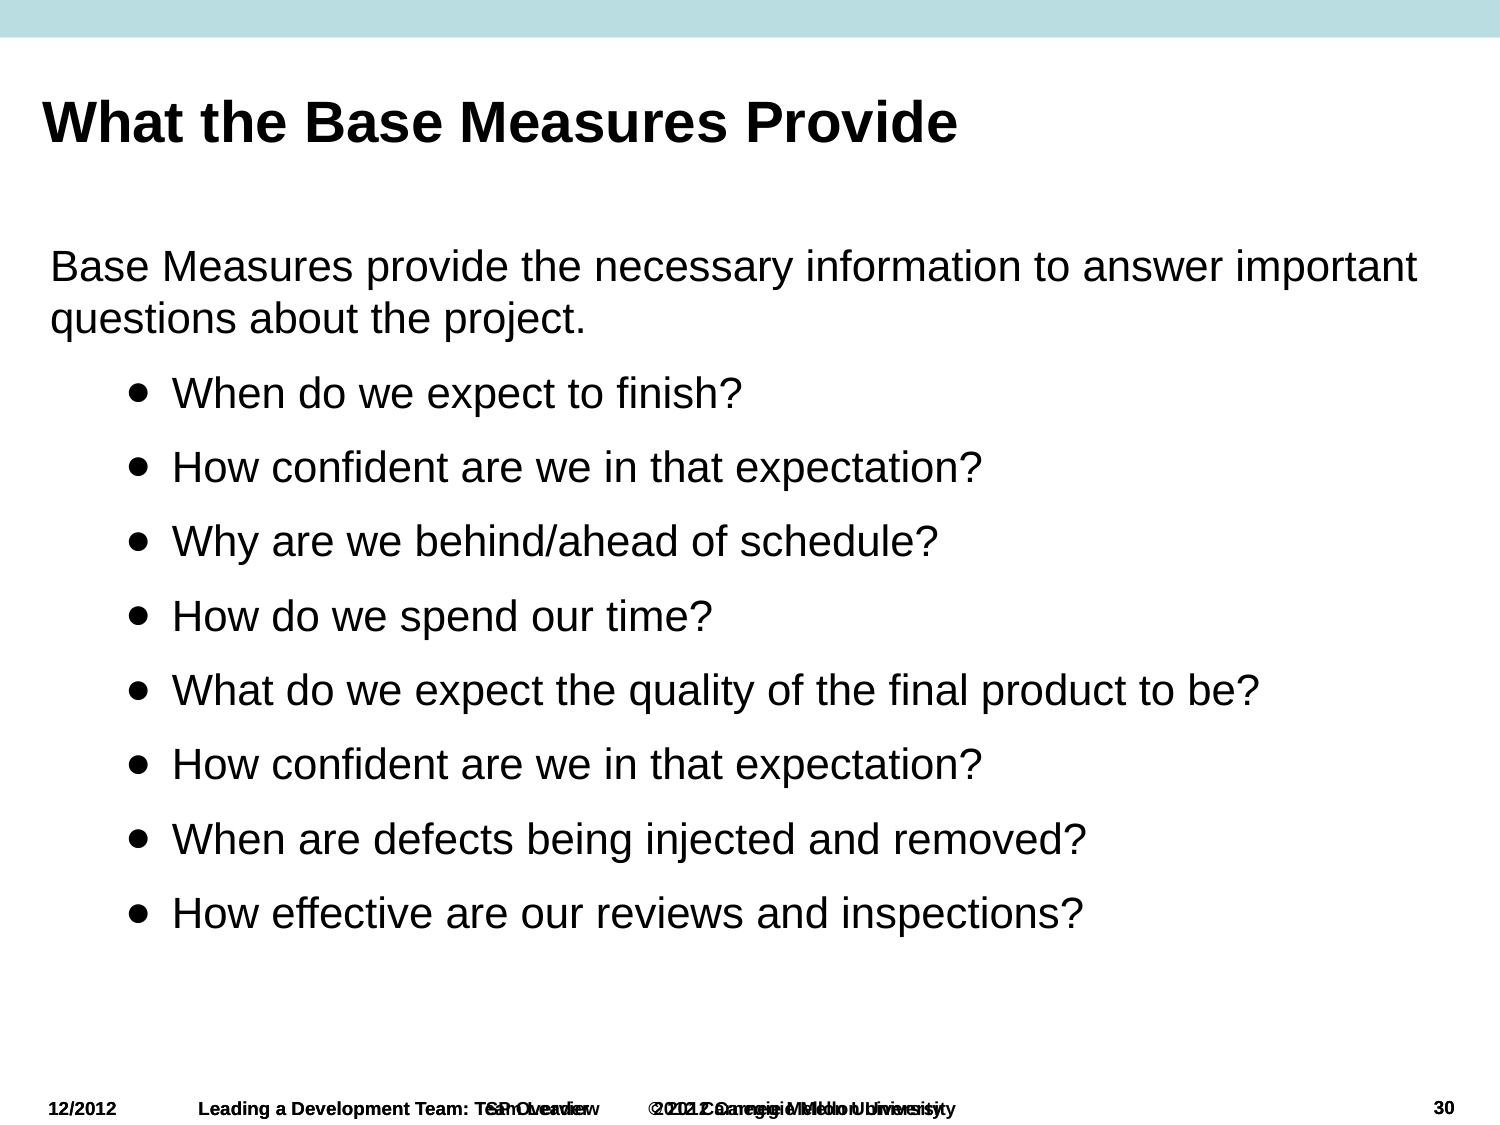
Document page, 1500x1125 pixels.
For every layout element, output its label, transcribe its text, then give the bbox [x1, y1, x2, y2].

list Base Measures provide the necessary information to answer important questions about the project. When do we expect to finish? How confident are we in that expectation? Why are we behind/ahead of schedule? How do we spend our time? What do we expect the quality of the final product to be? How confident are we in that expectation? When are defects being injected and removed? How effective are our reviews and inspections? [50, 237, 1437, 1000]
title What the Base Measures Provide [42, 97, 1438, 154]
